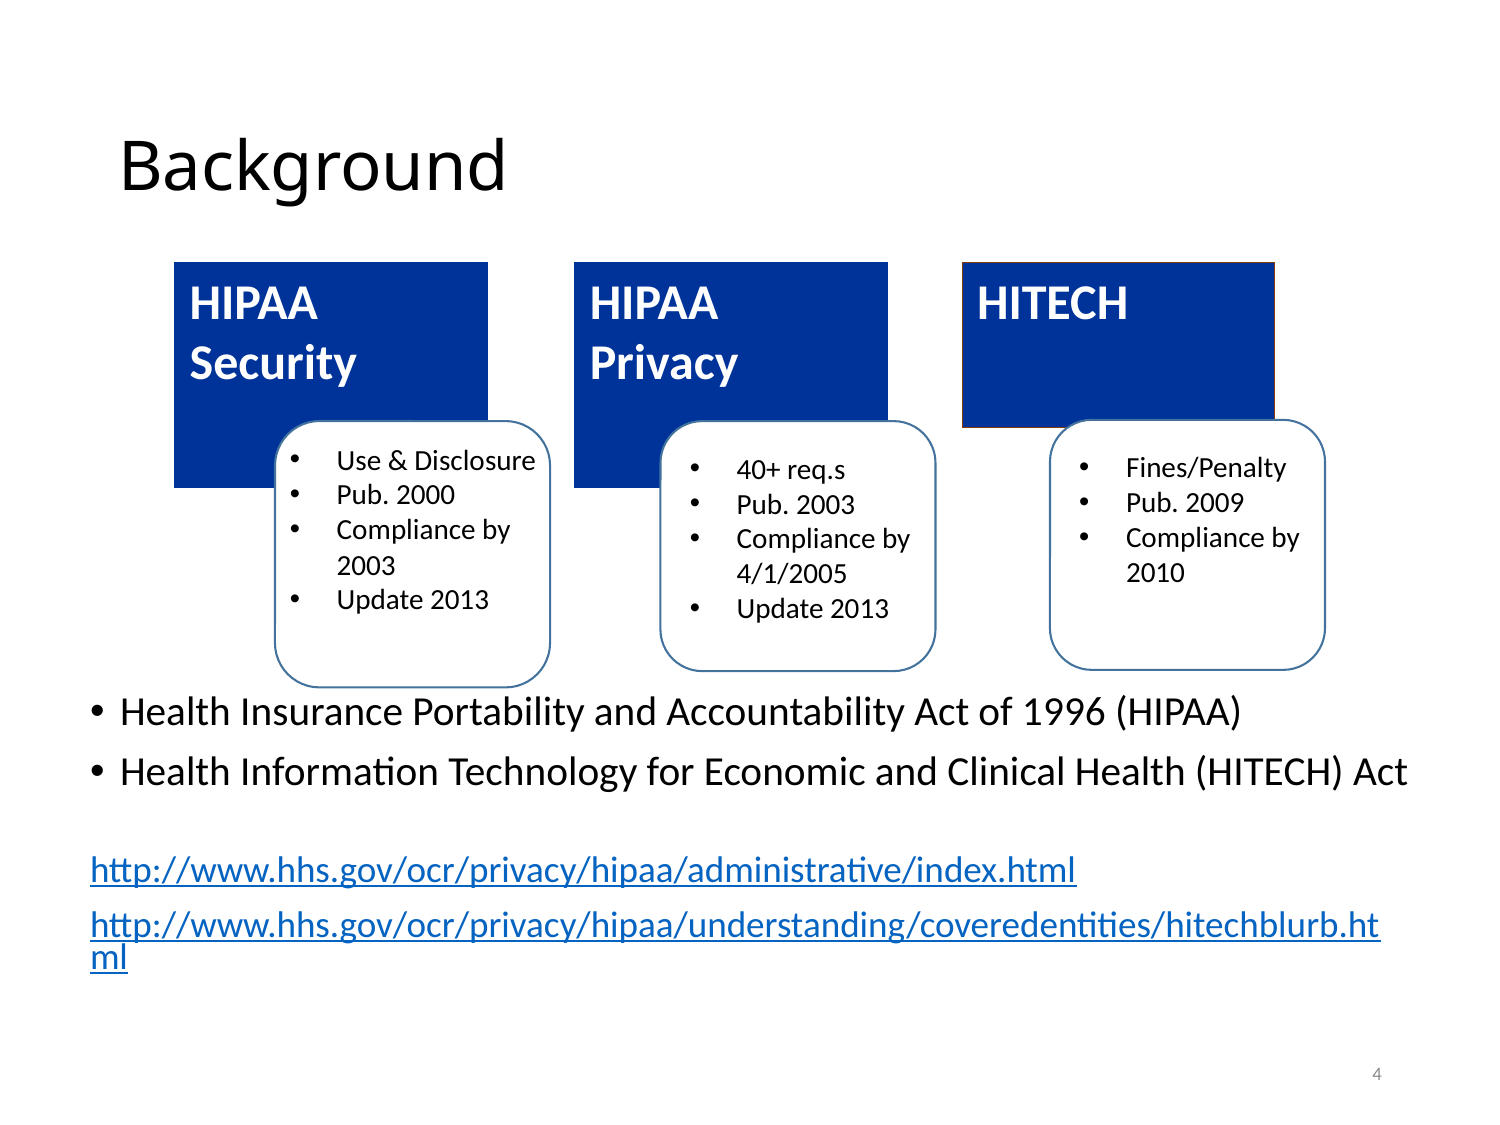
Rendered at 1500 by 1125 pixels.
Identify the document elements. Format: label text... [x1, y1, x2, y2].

text_box HIPAA Security [174, 262, 488, 488]
text_box [287, 419, 538, 433]
text_box Use & Disclosure Pub. 2000 Compliance by 2003 Update 2013 [274, 433, 575, 624]
text_box HIPAA Privacy [574, 262, 888, 488]
list Health Insurance Portability and Accountability Act of 1996 (HIPAA) Health Information Technology for Economic and Clinical Health (HITECH) Act http://www.hhs.gov/ocr/privacy/hipaa/administrative/index.html http://www.hhs.gov/ocr/privacy/hipaa/understanding/coveredentities/hitechblurb.html [75, 682, 1425, 1000]
text_box HITECH [962, 262, 1275, 428]
slide_number 4 [1059, 1042, 1397, 1103]
text_box [659, 420, 937, 673]
text_box [273, 465, 552, 689]
text_box [1048, 418, 1327, 671]
title Background [103, 59, 1397, 278]
text_box Fines/Penalty Pub. 2009 Compliance by 2010 [1064, 441, 1325, 596]
text_box 40+ req.s Pub. 2003 Compliance by 4/1/2005 Update 2013 [674, 442, 963, 633]
